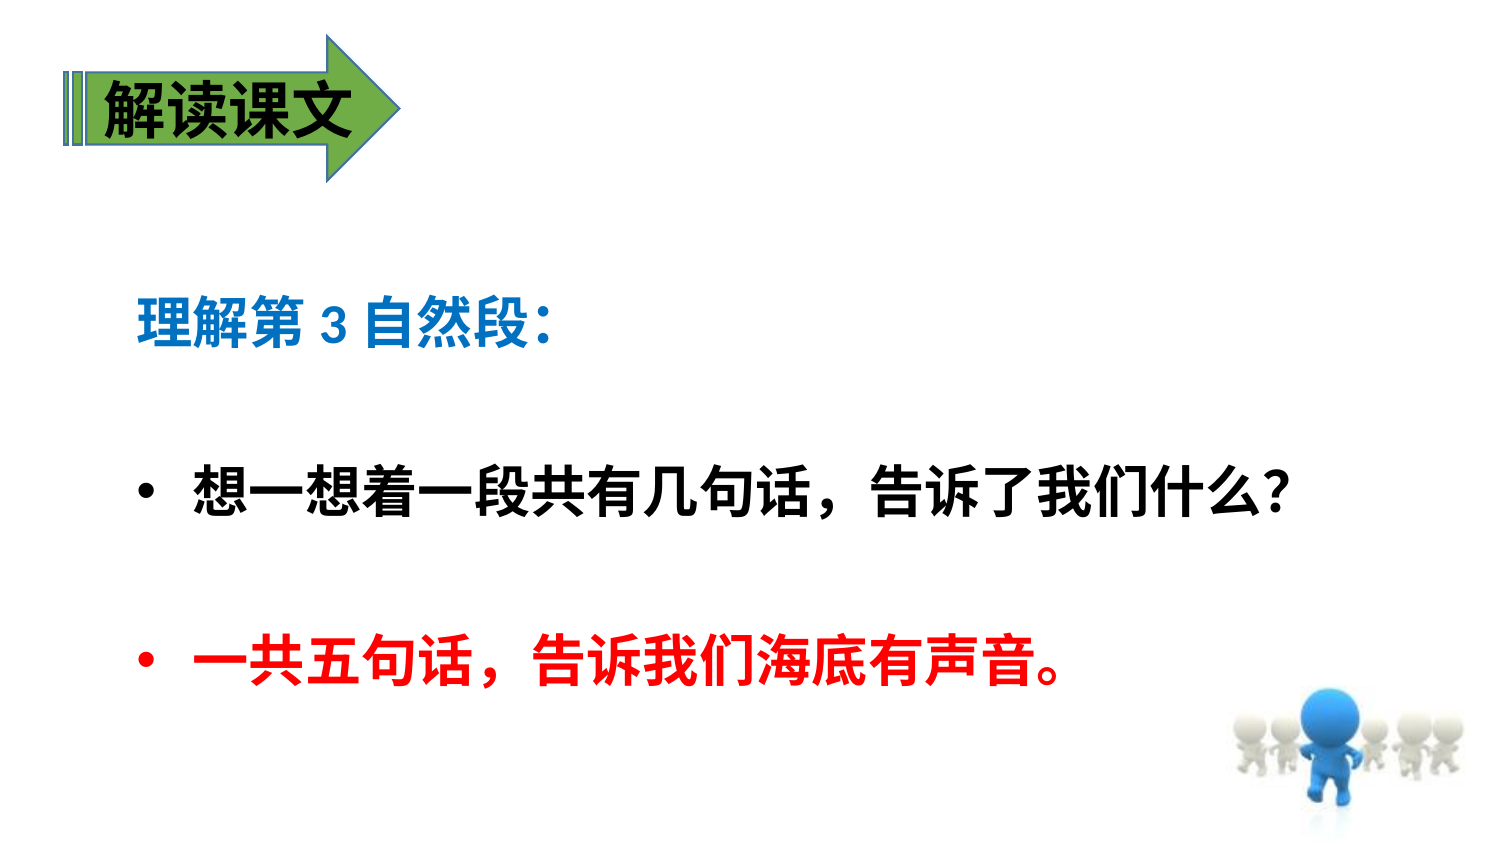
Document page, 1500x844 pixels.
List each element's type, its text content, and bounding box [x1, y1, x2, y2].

text_box [63, 71, 69, 146]
text_box [371, 78, 401, 139]
picture [1226, 661, 1471, 844]
text_box [326, 33, 358, 65]
text_box 理解第3自然段： 想一想着一段共有几句话，告诉了我们什么？ 一共五句话，告诉我们海底有声音。 [125, 180, 1375, 698]
text_box [85, 71, 92, 146]
text_box [326, 152, 358, 180]
text_box 解读课文 [92, 65, 371, 152]
text_box [72, 71, 83, 146]
